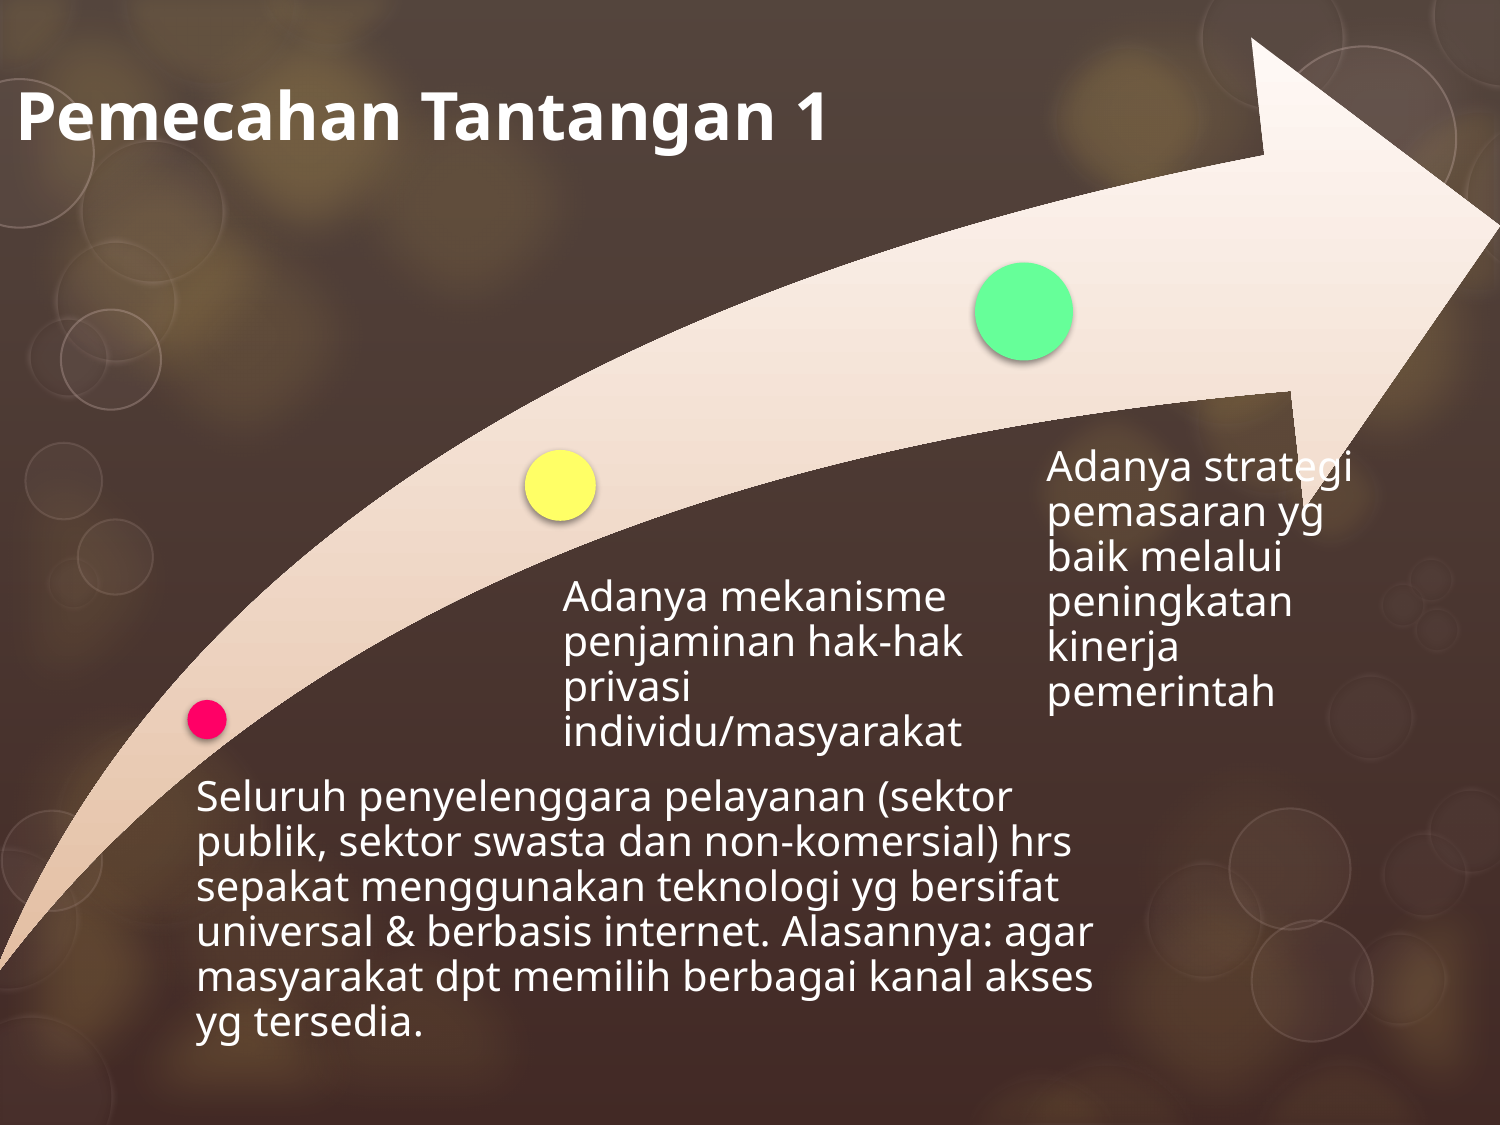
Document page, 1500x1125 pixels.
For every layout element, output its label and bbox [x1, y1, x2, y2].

list [0, 0, 1490, 1125]
